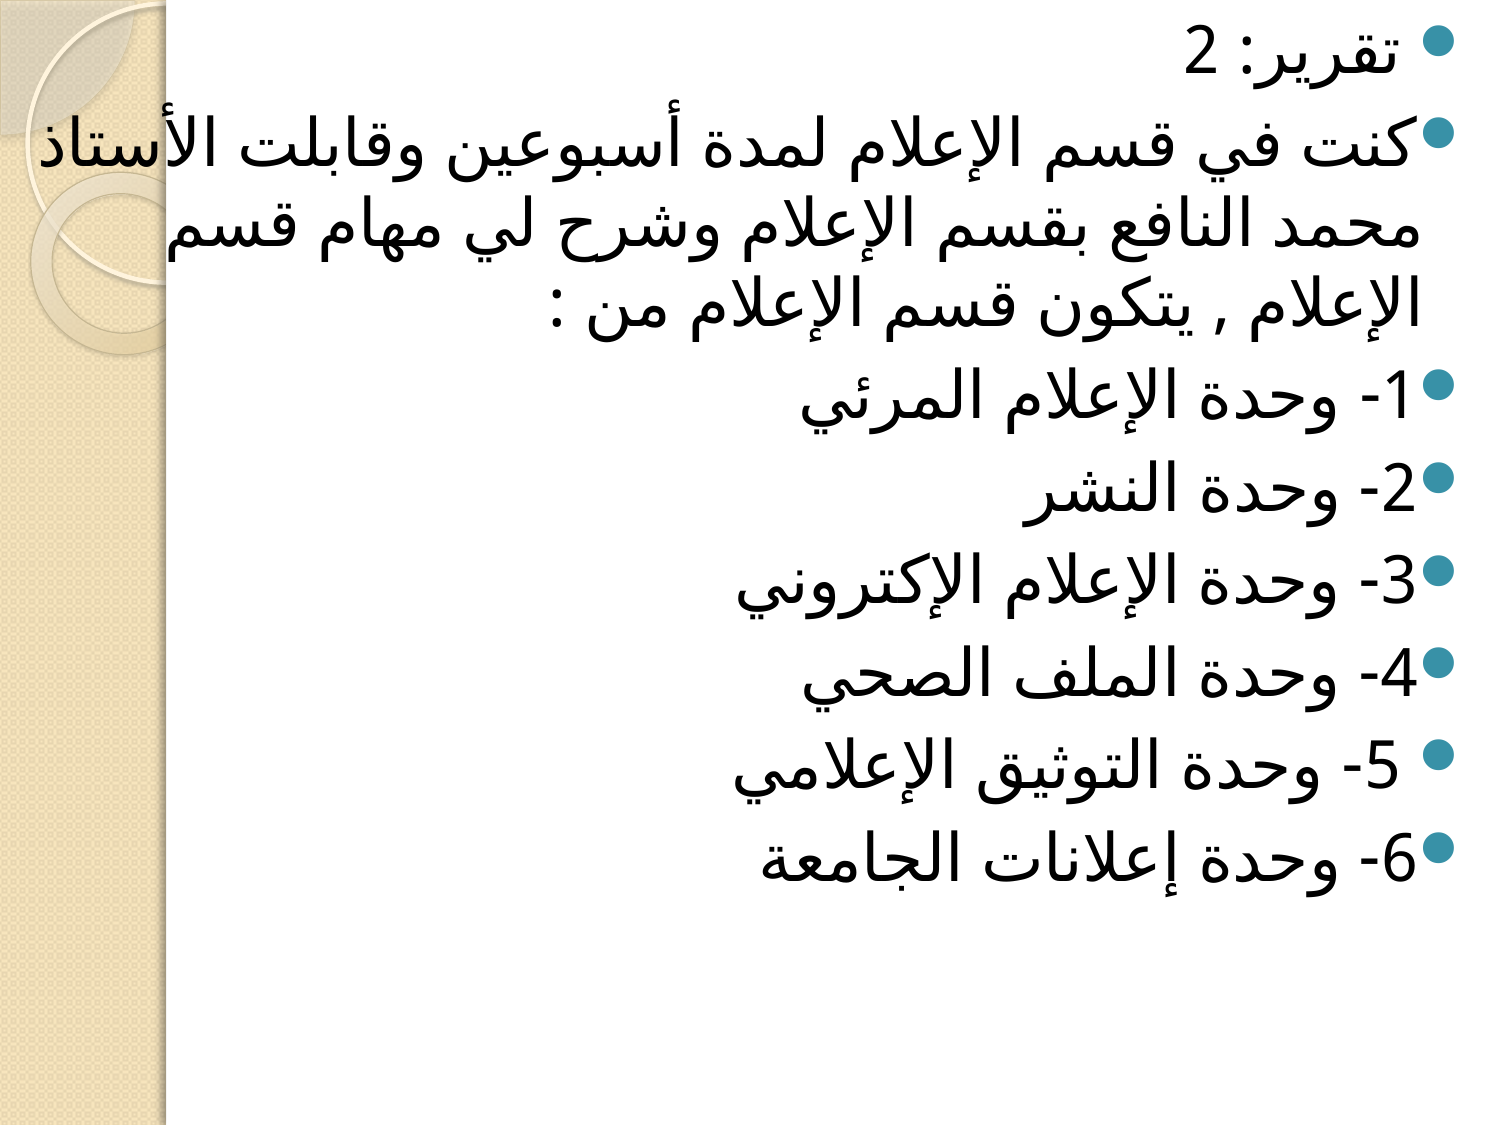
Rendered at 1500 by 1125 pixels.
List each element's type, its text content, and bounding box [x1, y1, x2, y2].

list تقرير: 2 كنت في قسم الإعلام لمدة أسبوعين وقابلت الأستاذ محمد النافع بقسم الإعلام وشرح لي مهام قسم الإعلام , يتكون قسم الإعلام من : 1- وحدة الإعلام المرئي 2- وحدة النشر 3- وحدة الإعلام الإكتروني 4- وحدة الملف الصحي 5- وحدة التوثيق الإعلامي 6- وحدة إعلانات الجامعة [0, 0, 1500, 1125]
